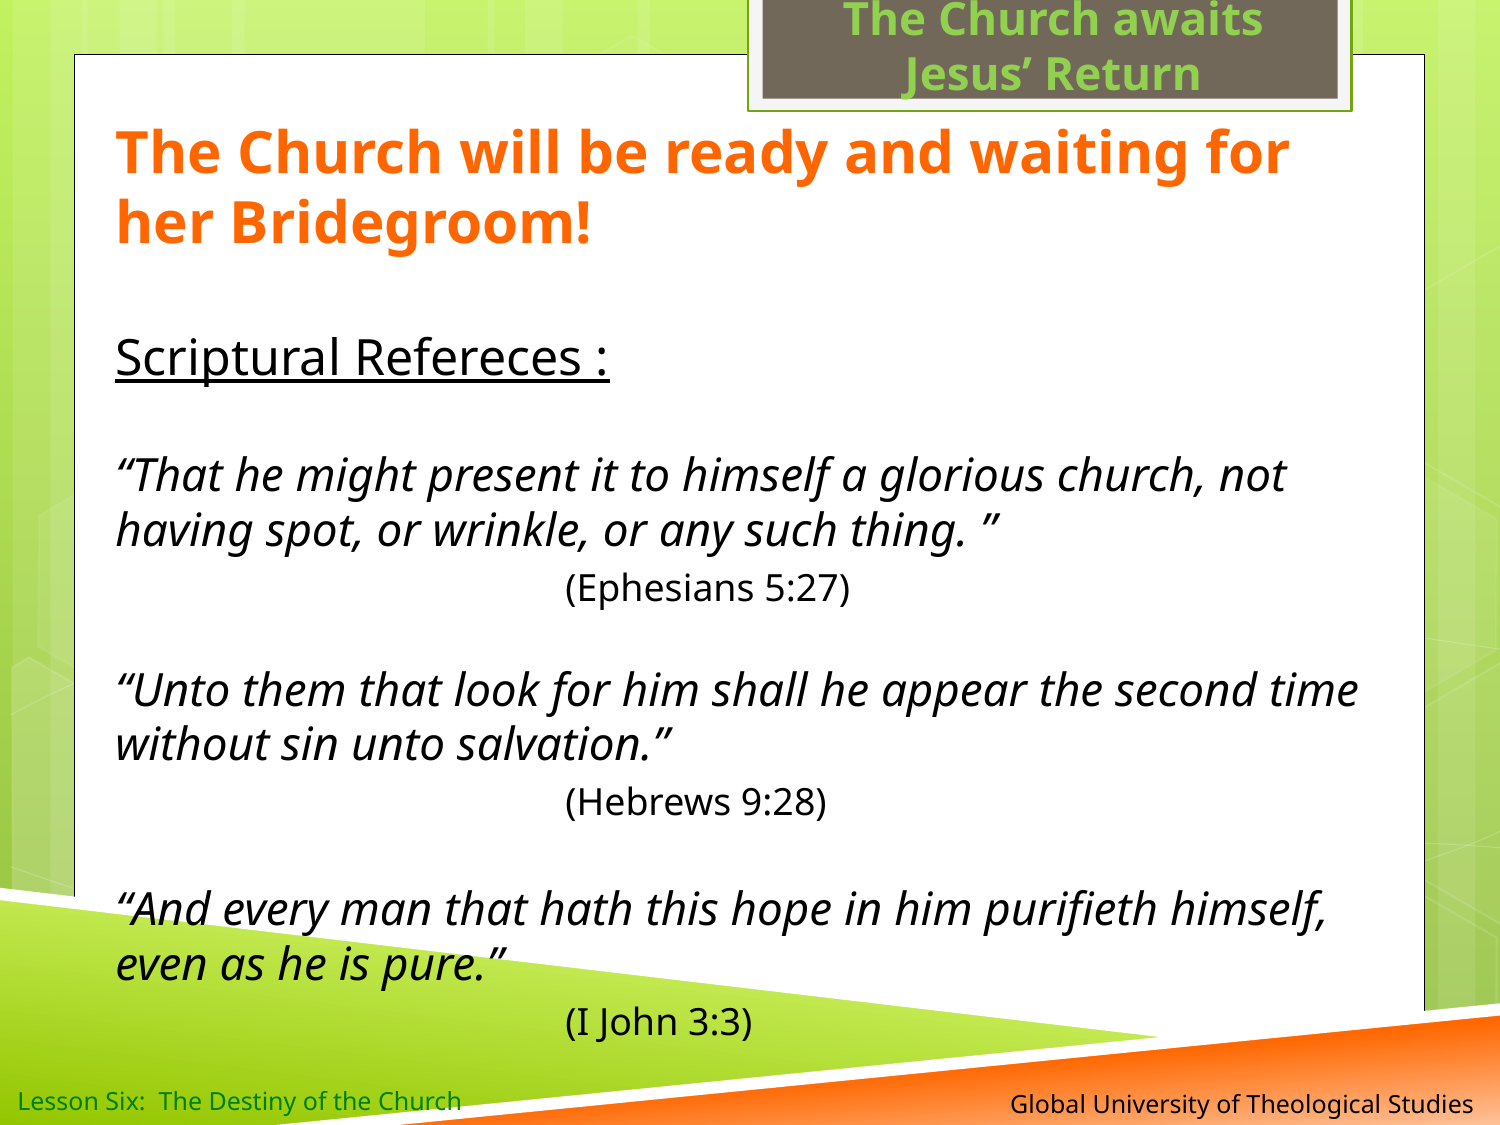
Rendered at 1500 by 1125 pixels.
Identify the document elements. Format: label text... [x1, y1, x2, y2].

text_box Global University of Theological Studies [996, 1073, 1500, 1117]
text_box The Church awaits Jesus’ Return [768, 0, 1339, 107]
text_box The Church will be ready and waiting for her Bridegroom! Scriptural Refereces : “That he might present it to himself a glorious church, not having spot, or wrinkle, or any such thing. ” (Ephesians 5:27) “Unto them that look for him shall he appear the second time without sin unto salvation.” (Hebrews 9:28) “And every man that hath this hope in him purifieth himself, even as he is pure.” (I John 3:3) [100, 107, 1404, 1053]
text_box Lesson Six: The Destiny of the Church [9, 1083, 513, 1118]
